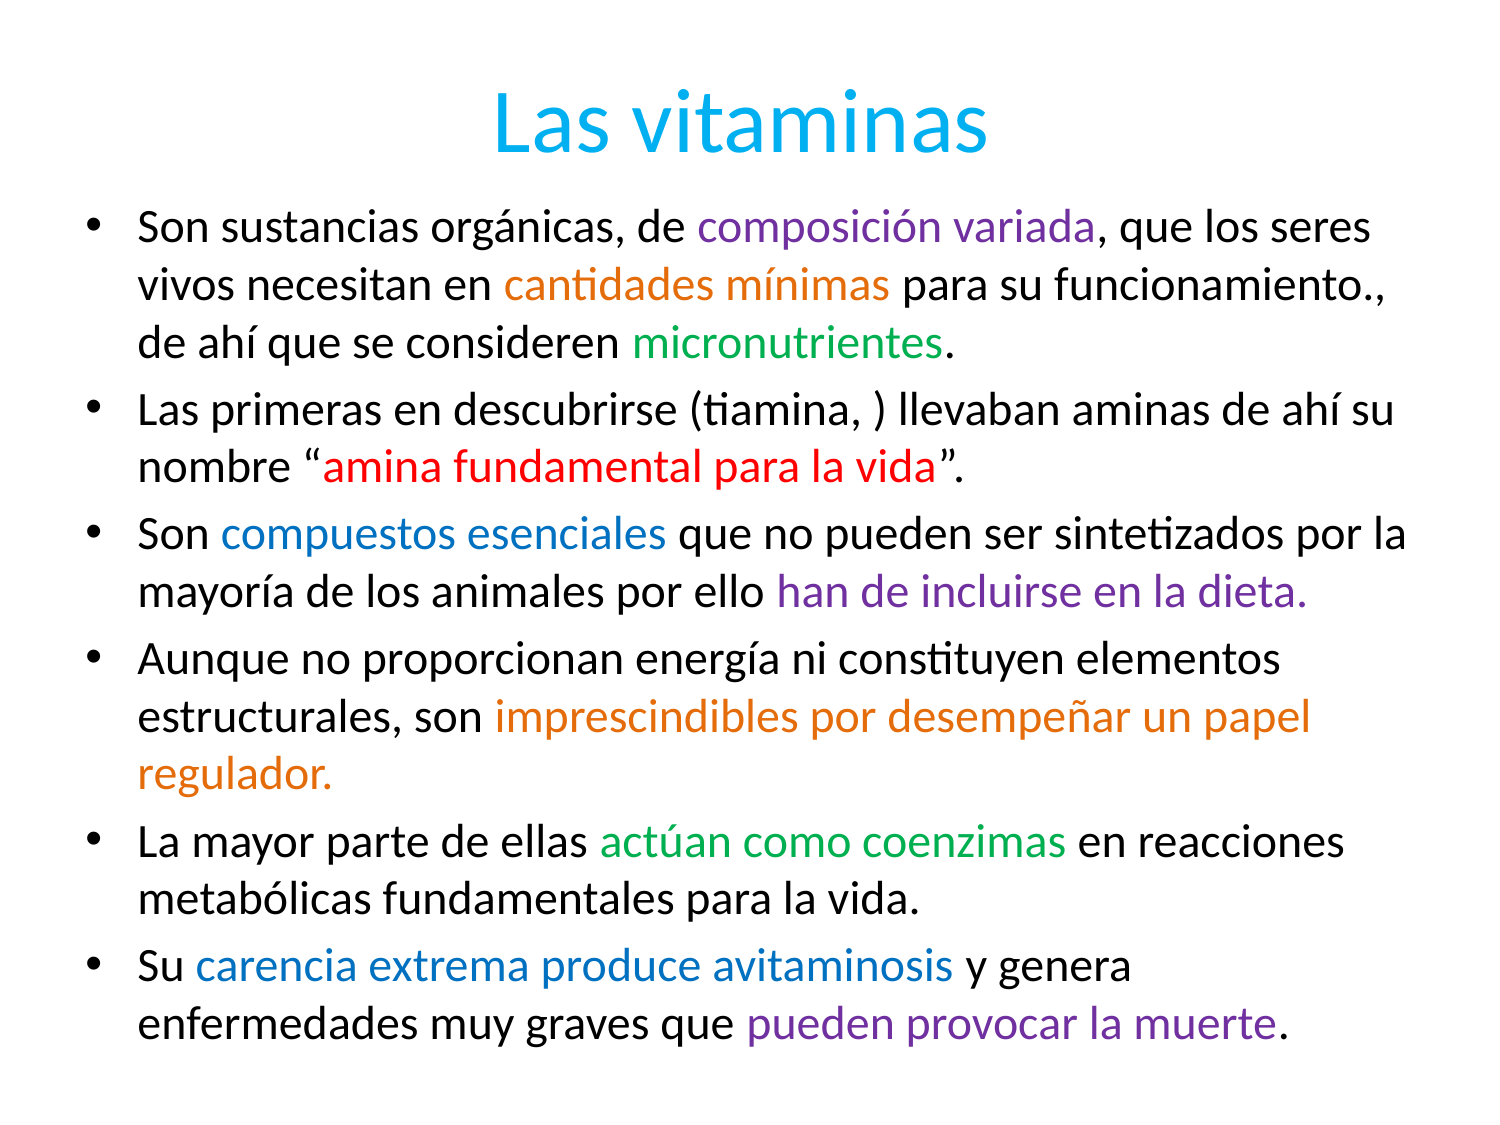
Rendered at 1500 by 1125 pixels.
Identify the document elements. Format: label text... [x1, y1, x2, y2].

list Son sustancias orgánicas, de composición variada, que los seres vivos necesitan en cantidades mínimas para su funcionamiento., de ahí que se consideren micronutrientes. Las primeras en descubrirse (tiamina, ) llevaban aminas de ahí su nombre “amina fundamental para la vida”. Son compuestos esenciales que no pueden ser sintetizados por la mayoría de los animales por ello han de incluirse en la dieta. Aunque no proporcionan energía ni constituyen elementos estructurales, son imprescindibles por desempeñar un papel regulador. La mayor parte de ellas actúan como coenzimas en reacciones metabólicas fundamentales para la vida. Su carencia extrema produce avitaminosis y genera enfermedades muy graves que pueden provocar la muerte. [70, 187, 1425, 1079]
title Las vitaminas [58, 45, 1425, 188]
